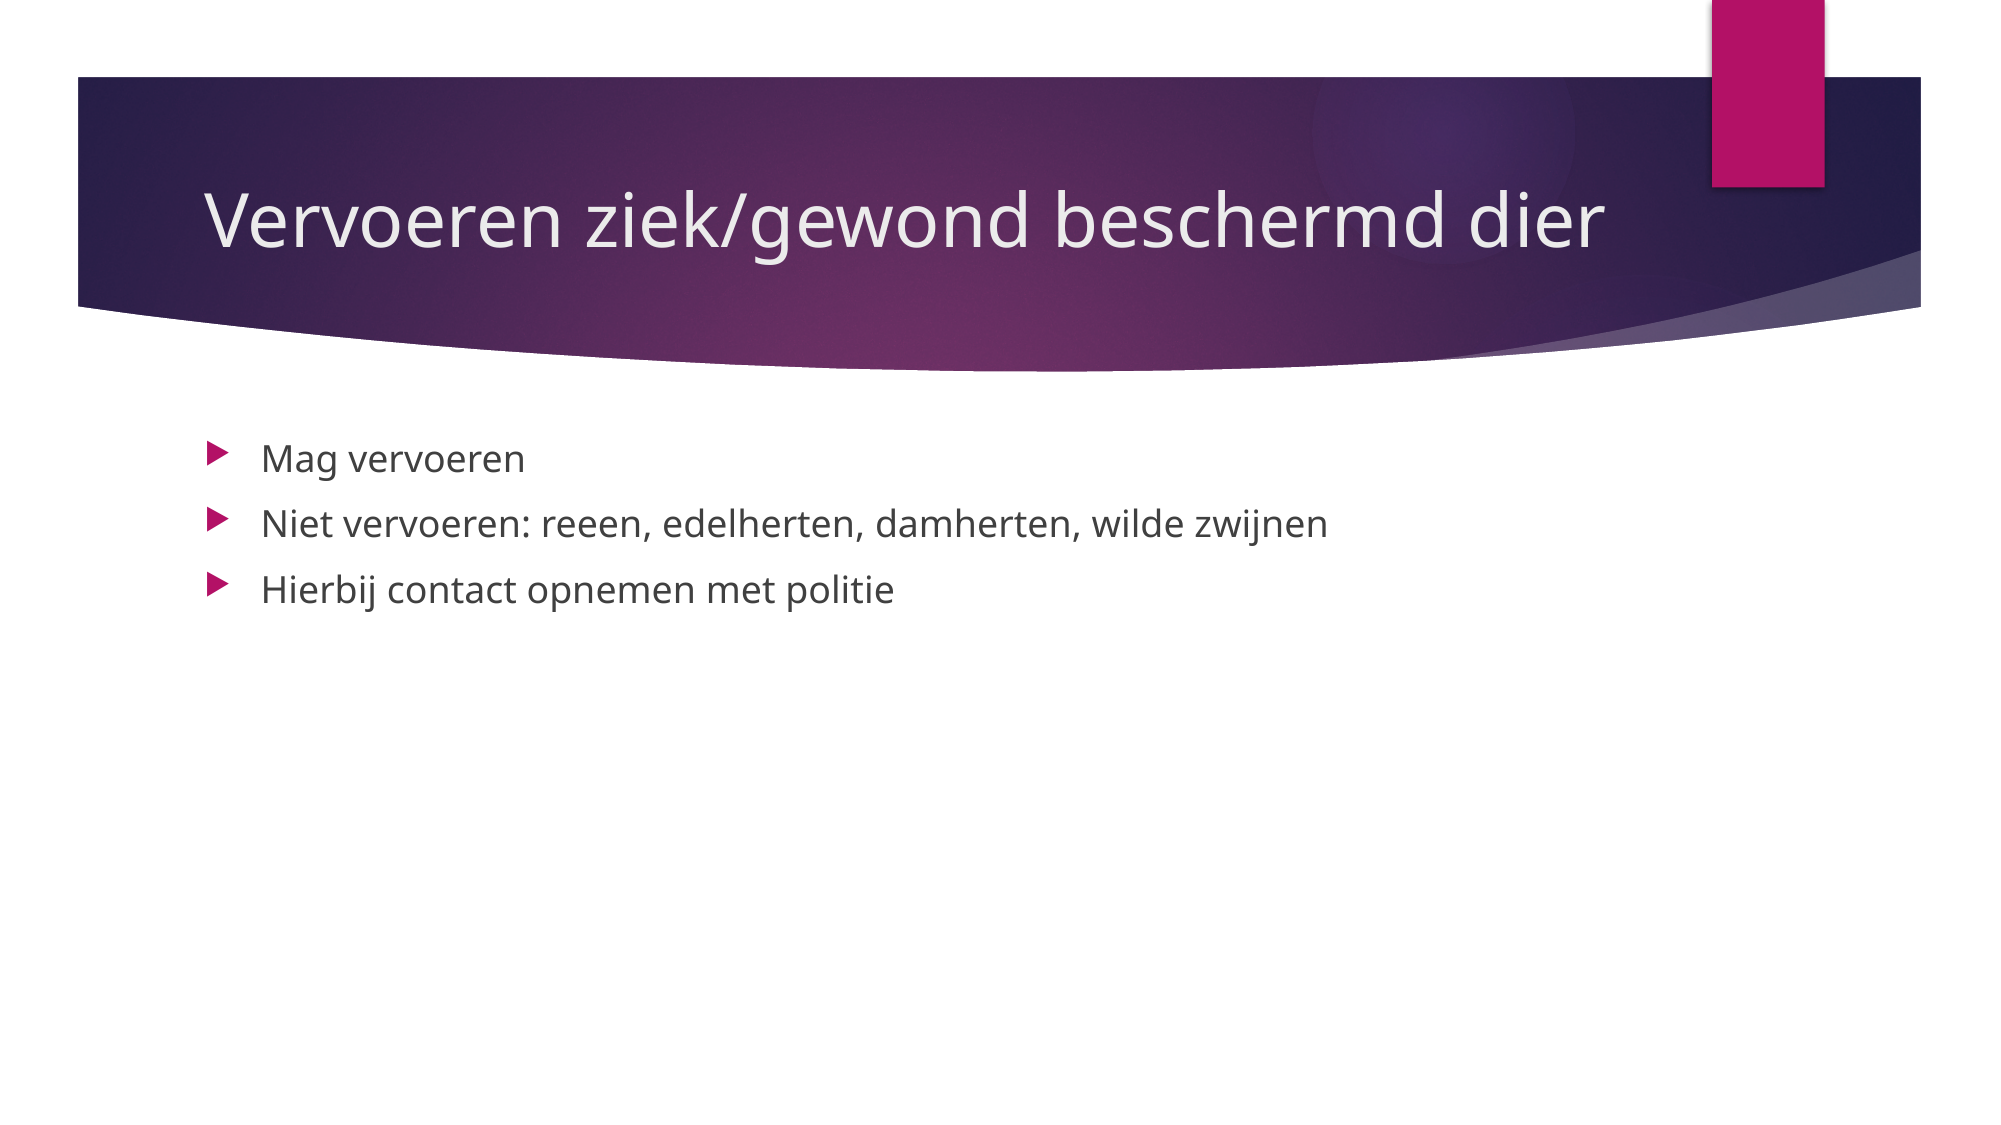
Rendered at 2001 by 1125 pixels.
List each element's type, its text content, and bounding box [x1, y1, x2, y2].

title Vervoeren ziek/gewond beschermd dier [189, 159, 1696, 276]
list Mag vervoeren Niet vervoeren: reeen, edelherten, damherten, wilde zwijnen Hierbij contact opnemen met politie [189, 427, 1638, 988]
